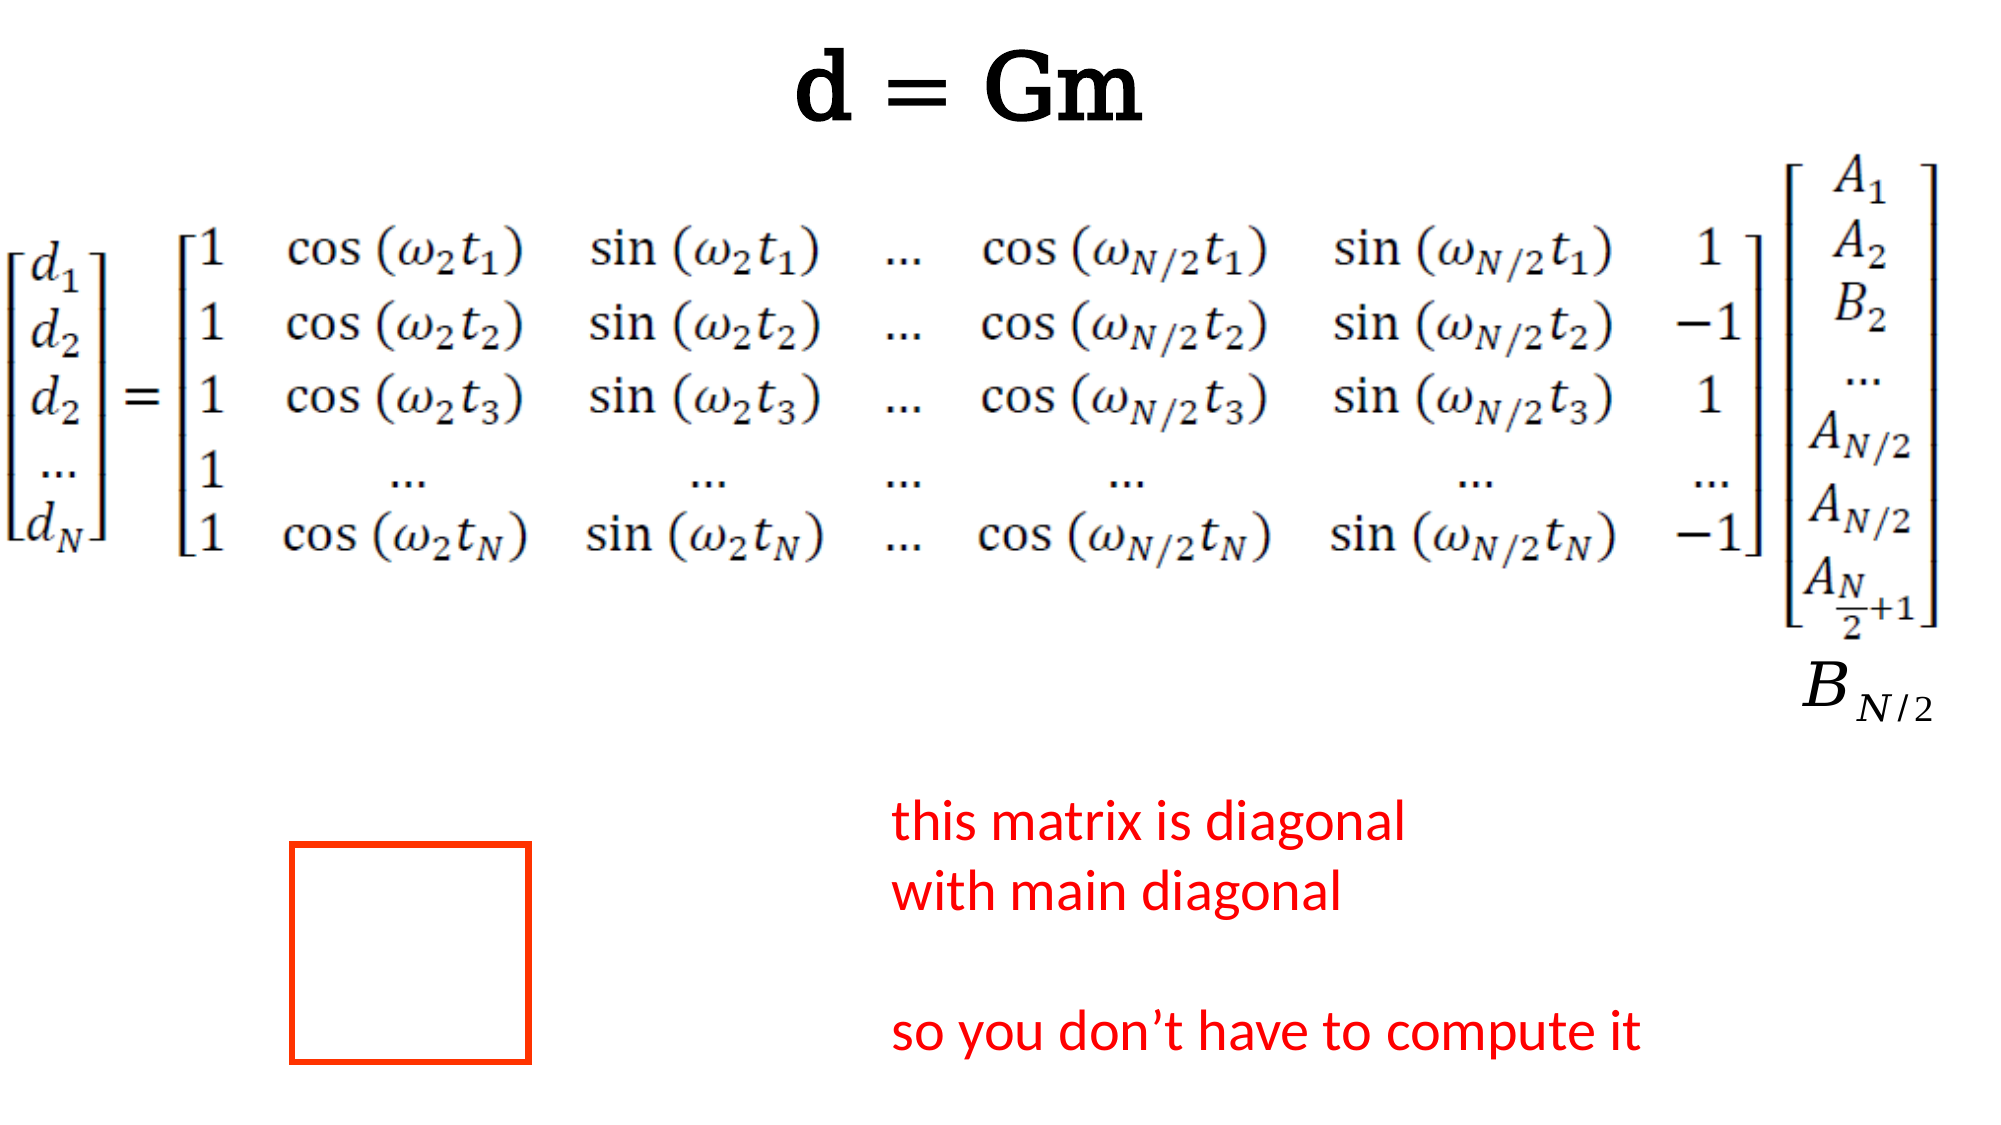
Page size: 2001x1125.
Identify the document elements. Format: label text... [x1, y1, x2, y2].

text_box [291, 844, 530, 1063]
text_box d = Gm [218, 19, 1719, 142]
picture [0, 142, 1973, 653]
